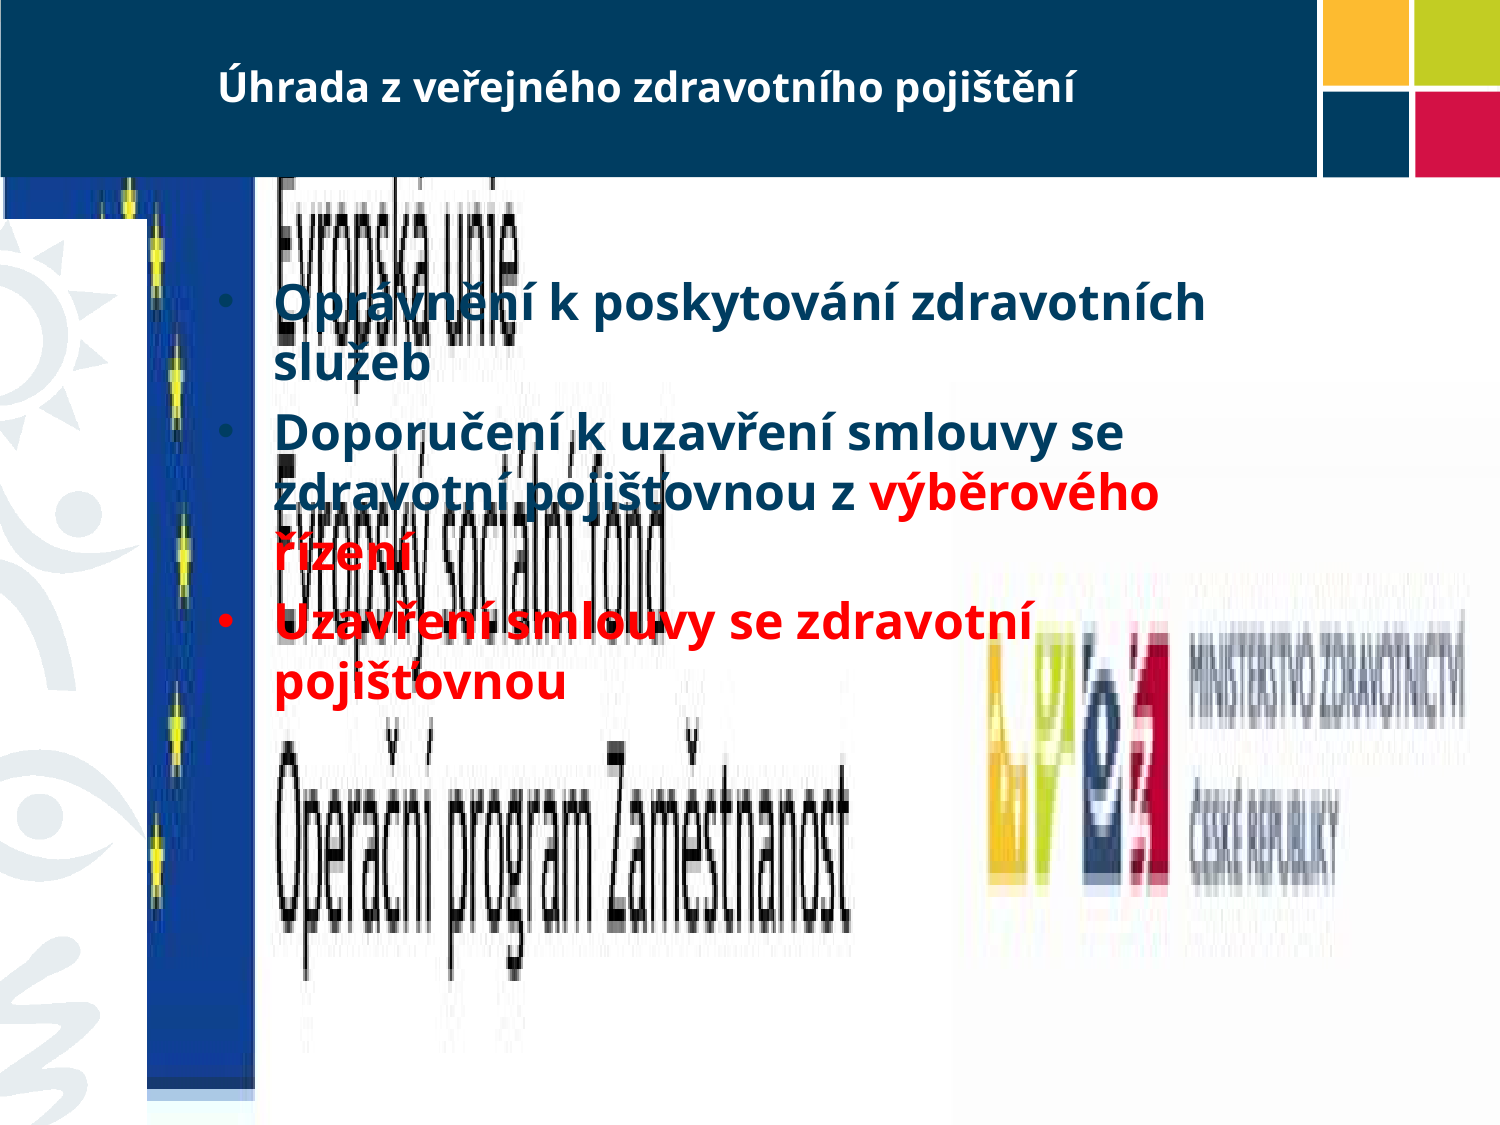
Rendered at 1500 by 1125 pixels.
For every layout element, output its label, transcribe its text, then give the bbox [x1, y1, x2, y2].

picture [0, 0, 1500, 1125]
title Úhrada z veřejného zdravotního pojištění [202, 0, 1317, 173]
list Oprávnění k poskytování zdravotních služeb Doporučení k uzavření smlouvy se zdravotní pojišťovnou z výběrového řízení Uzavření smlouvy se zdravotní pojišťovnou [202, 262, 1317, 929]
